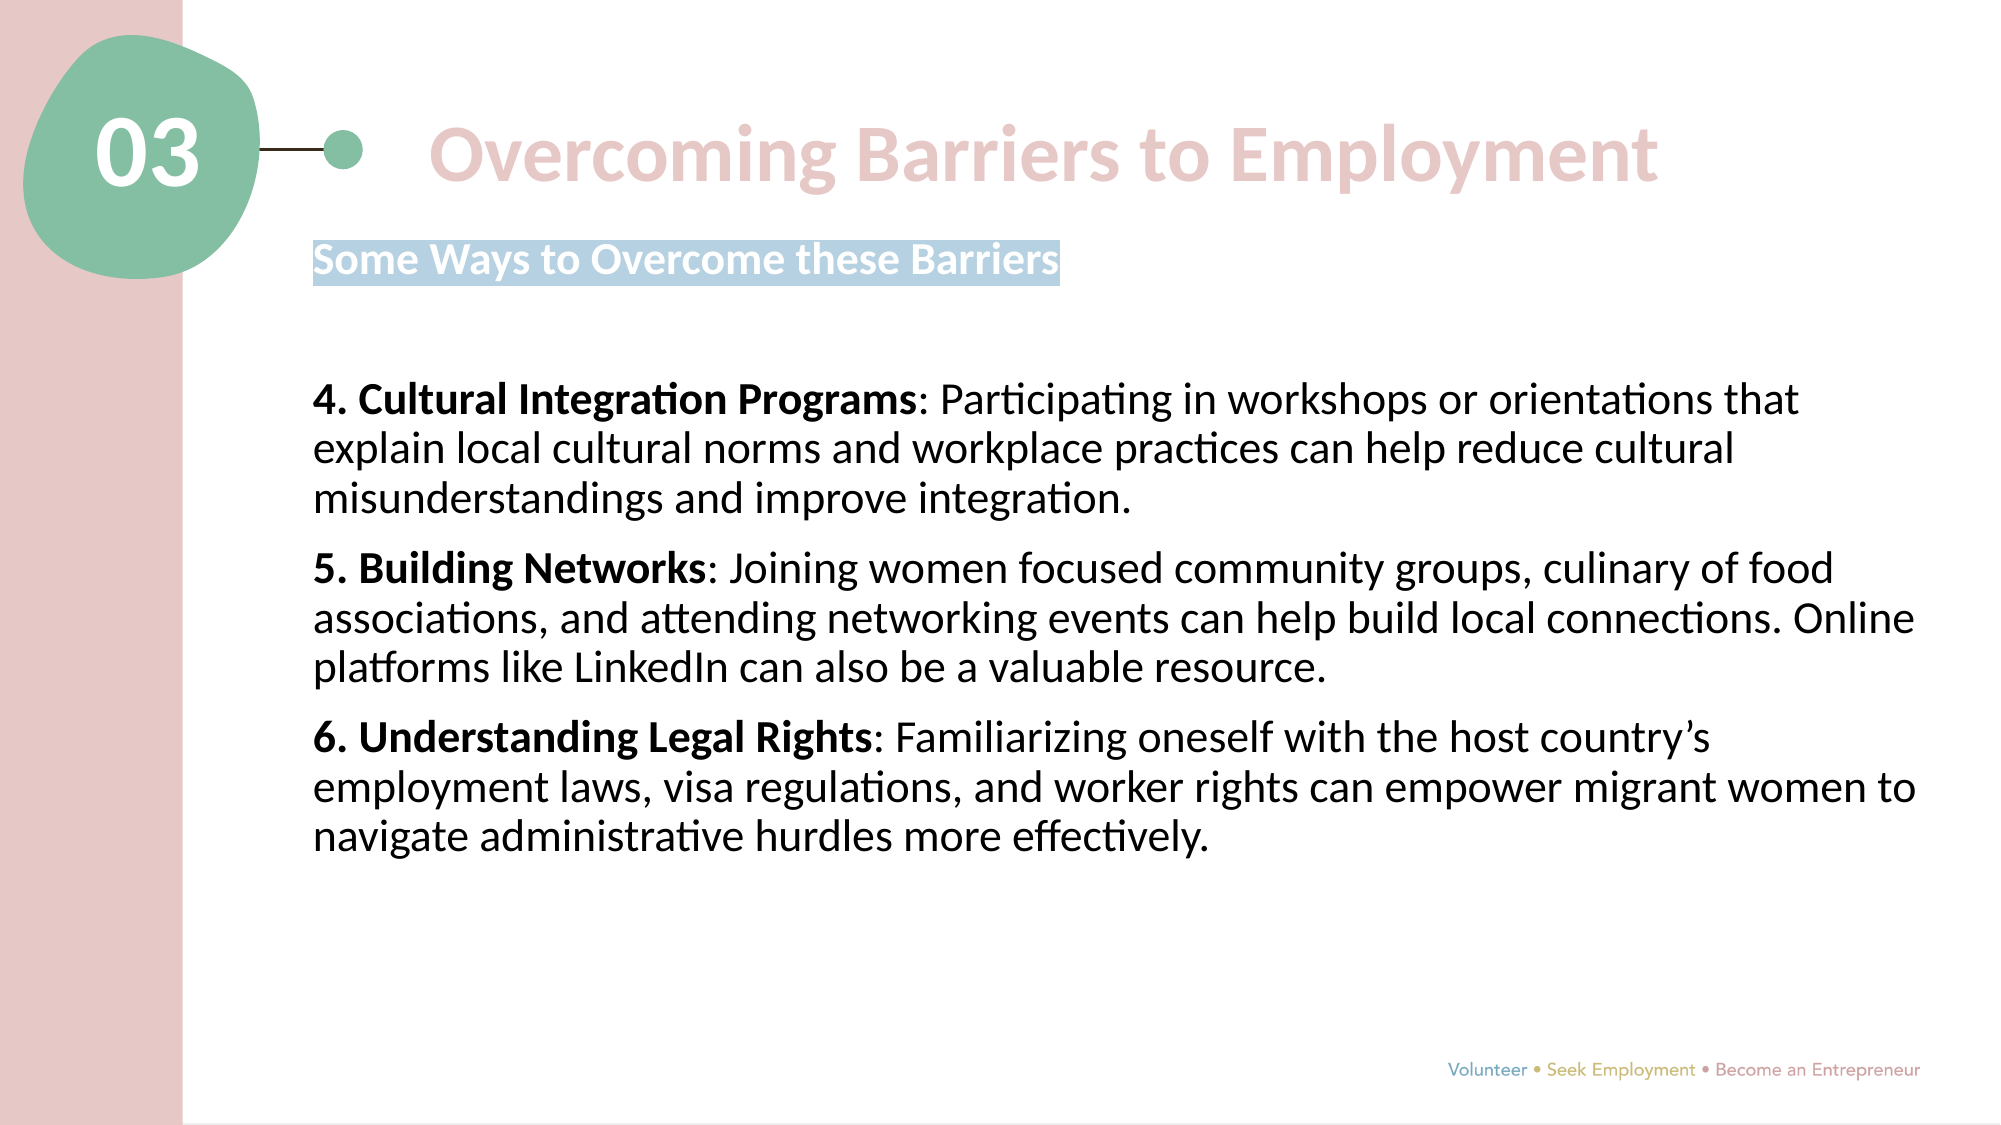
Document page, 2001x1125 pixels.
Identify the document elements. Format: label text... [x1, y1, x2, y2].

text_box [110, 129, 363, 170]
text_box [55, 35, 249, 88]
text_box 03 [21, 88, 275, 230]
picture [1418, 1046, 1971, 1103]
text_box [34, 230, 234, 280]
text_box Some Ways to Overcome these Barriers 4. Cultural Integration Programs: Participating in workshops or orientations that explain local cultural norms and workplace practices can help reduce cultural misunderstandings and improve integration. 5. Building Networks: Joining women focused community groups, culinary of food associations, and attending networking events can help build local connections. Online platforms like LinkedIn can also be a valuable resource. 6. Understanding Legal Rights: Familiarizing oneself with the host country’s employment laws, visa regulations, and worker rights can empower migrant women to navigate administrative hurdles more effectively. [298, 227, 1944, 432]
text_box [0, 0, 184, 1125]
text_box Overcoming Barriers to Employment [414, 108, 1675, 215]
